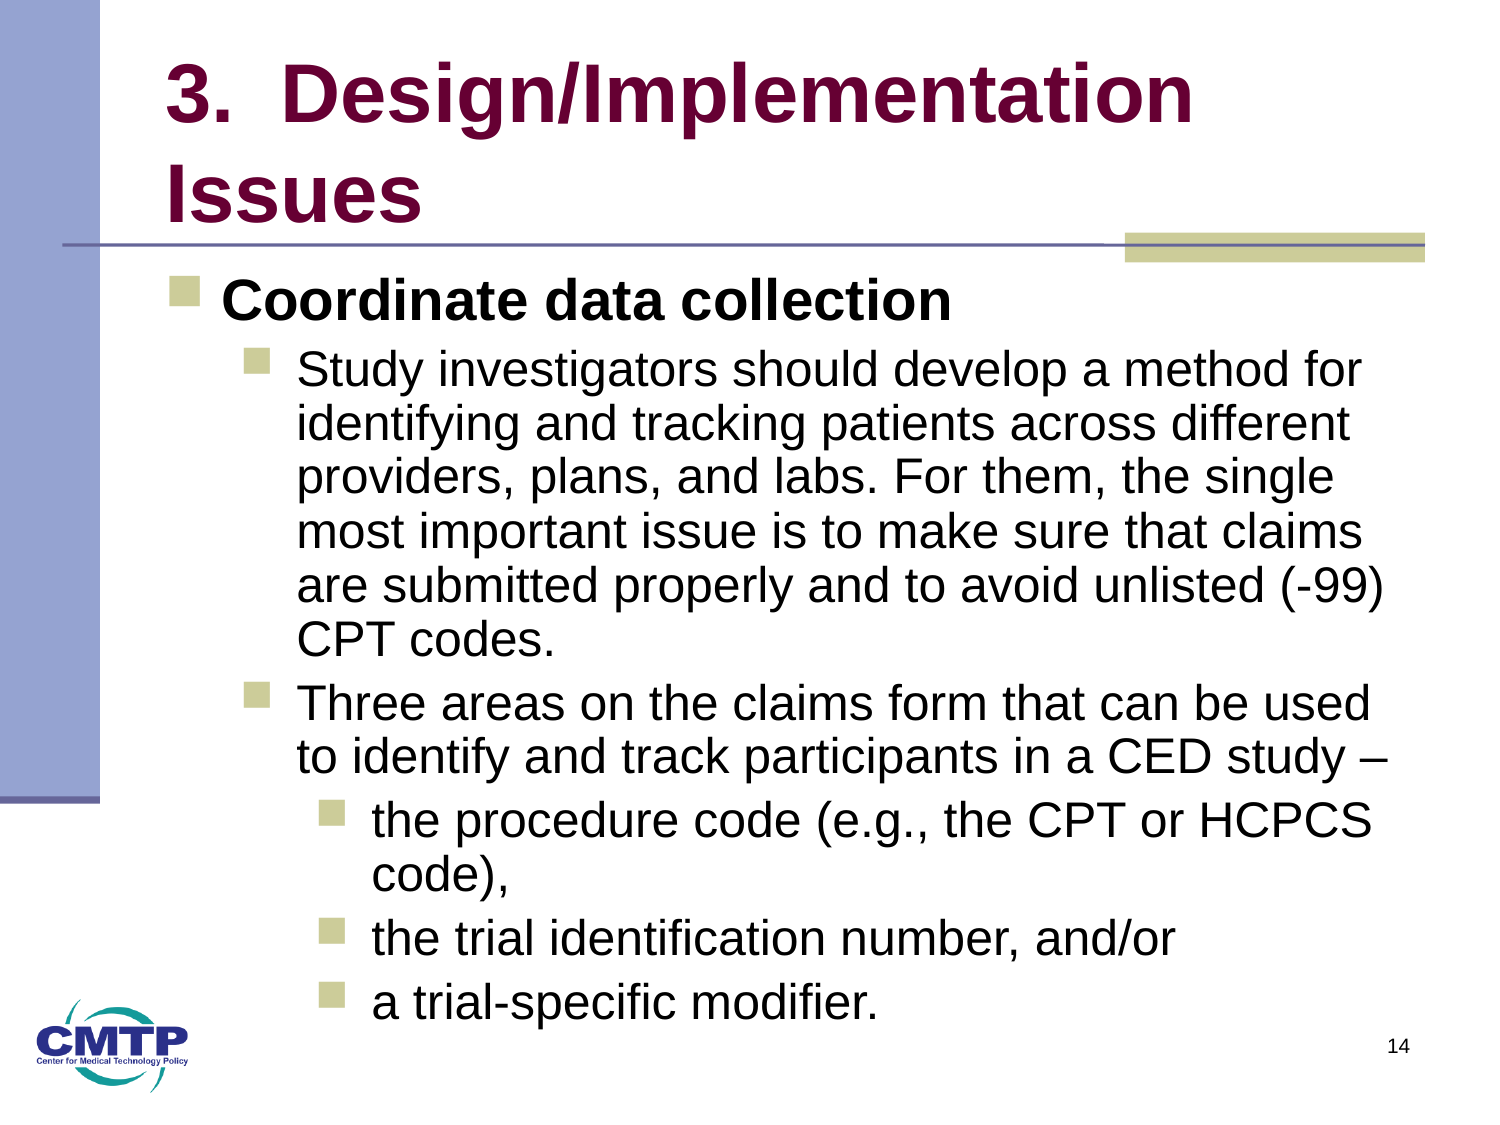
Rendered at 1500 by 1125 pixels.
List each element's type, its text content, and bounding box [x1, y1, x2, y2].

list Coordinate data collection Study investigators should develop a method for identifying and tracking patients across different providers, plans, and labs. For them, the single most important issue is to make sure that claims are submitted properly and to avoid unlisted (-99) CPT codes. Three areas on the claims form that can be used to identify and track participants in a CED study – the procedure code (e.g., the CPT or HCPCS code), the trial identification number, and/or a trial-specific modifier. [149, 262, 1426, 1006]
picture [34, 999, 188, 1093]
title 3. Design/Implementation Issues [149, 45, 1426, 234]
slide_number 14 [1112, 1024, 1426, 1101]
